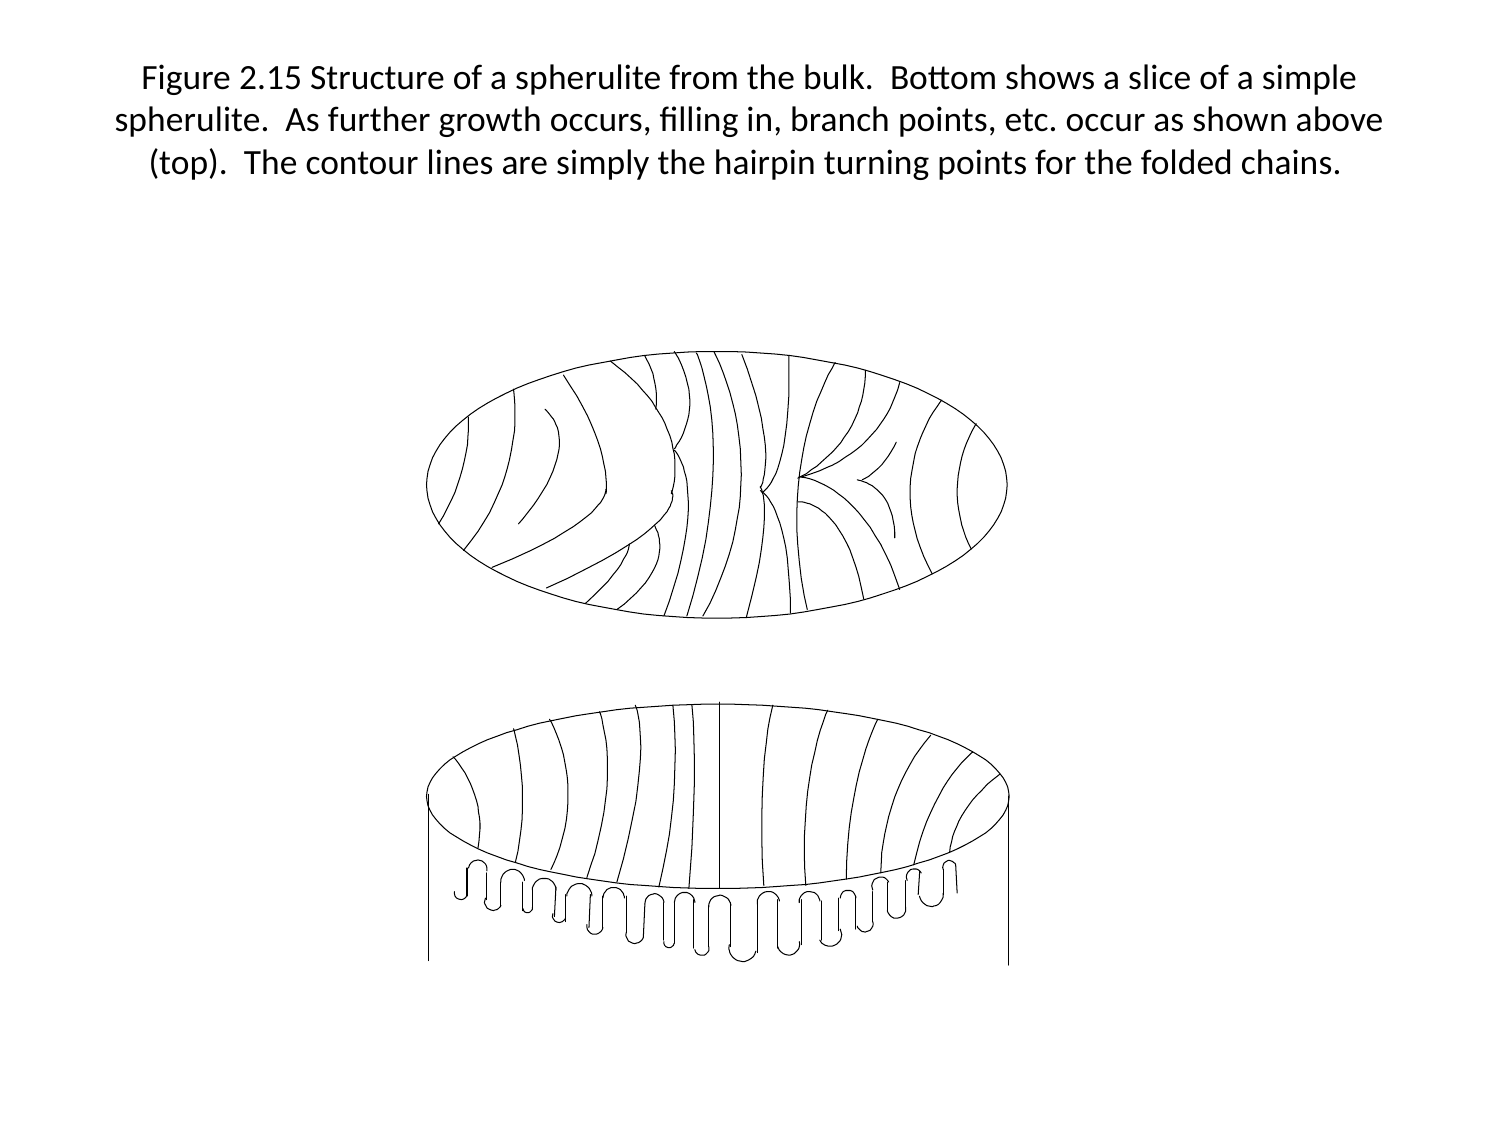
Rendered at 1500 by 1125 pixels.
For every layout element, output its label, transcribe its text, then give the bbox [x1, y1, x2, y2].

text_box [424, 349, 1011, 968]
title Figure 2.15 Structure of a spherulite from the bulk. Bottom shows a slice of a simple spherulite. As further growth occurs, filling in, branch points, etc. occur as shown above (top). The contour lines are simply the hairpin turning points for the folded chains. [75, 45, 1425, 233]
